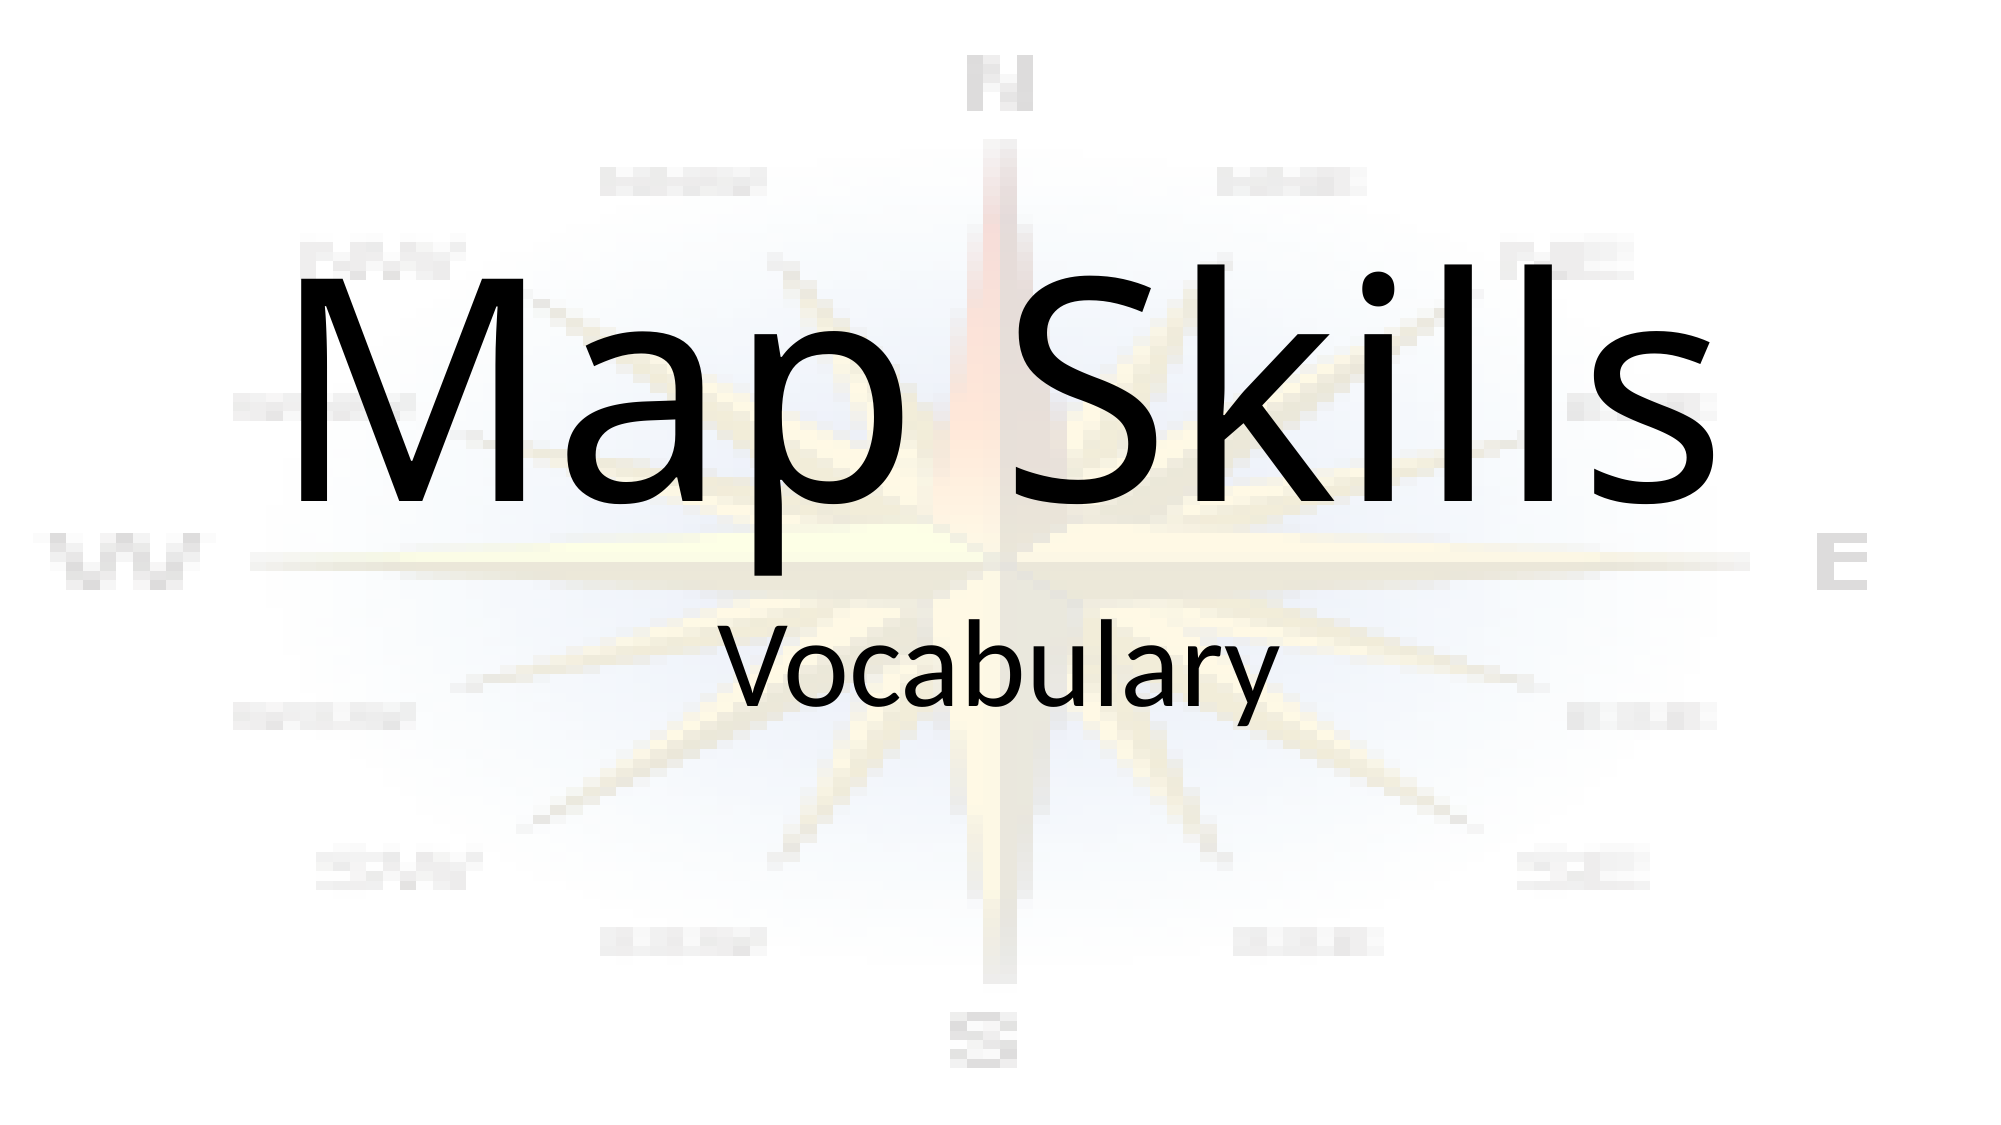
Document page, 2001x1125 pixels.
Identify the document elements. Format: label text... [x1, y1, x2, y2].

subtitle Vocabulary [249, 590, 1750, 863]
title Map Skills [249, 184, 1750, 576]
